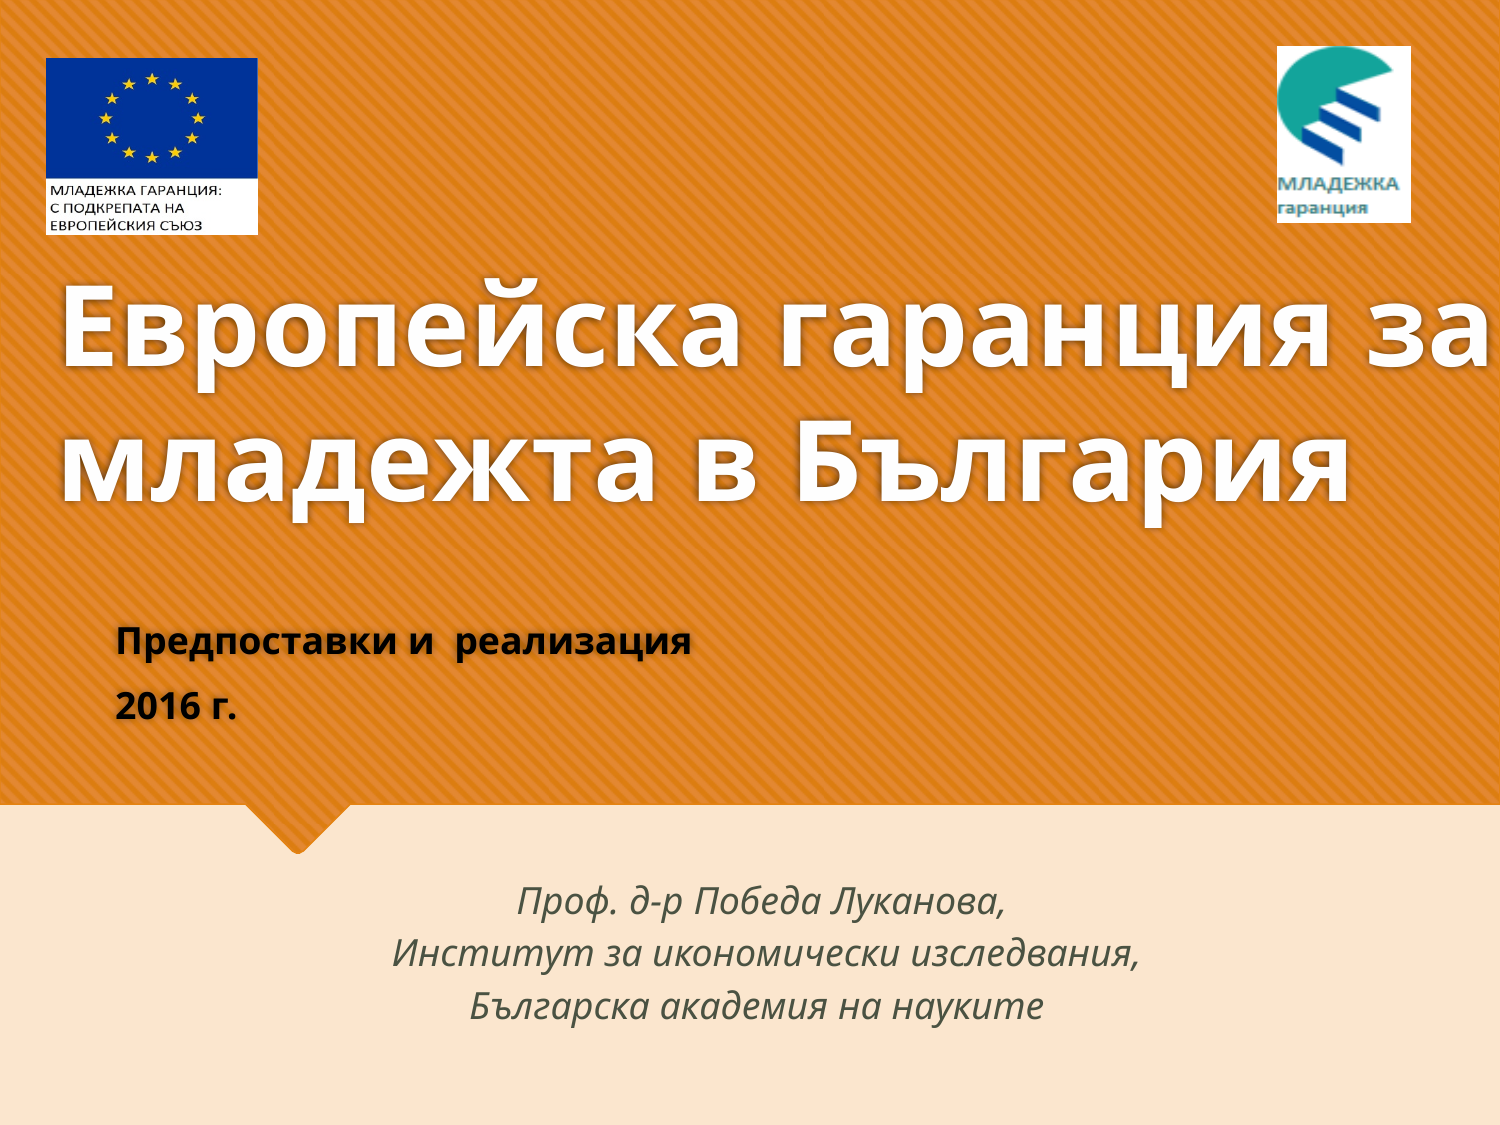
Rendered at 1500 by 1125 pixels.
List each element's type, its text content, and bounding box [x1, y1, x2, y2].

text_box Проф. д-р Победа Луканова, Институт за икономически изследвания, Българска академия на науките [123, 869, 1400, 1041]
picture [46, 58, 258, 235]
subtitle Предпоставки и реализация 2016 г. [100, 609, 1376, 725]
title Европейска гаранция за младежта в България [41, 349, 1500, 532]
picture [1277, 46, 1411, 223]
